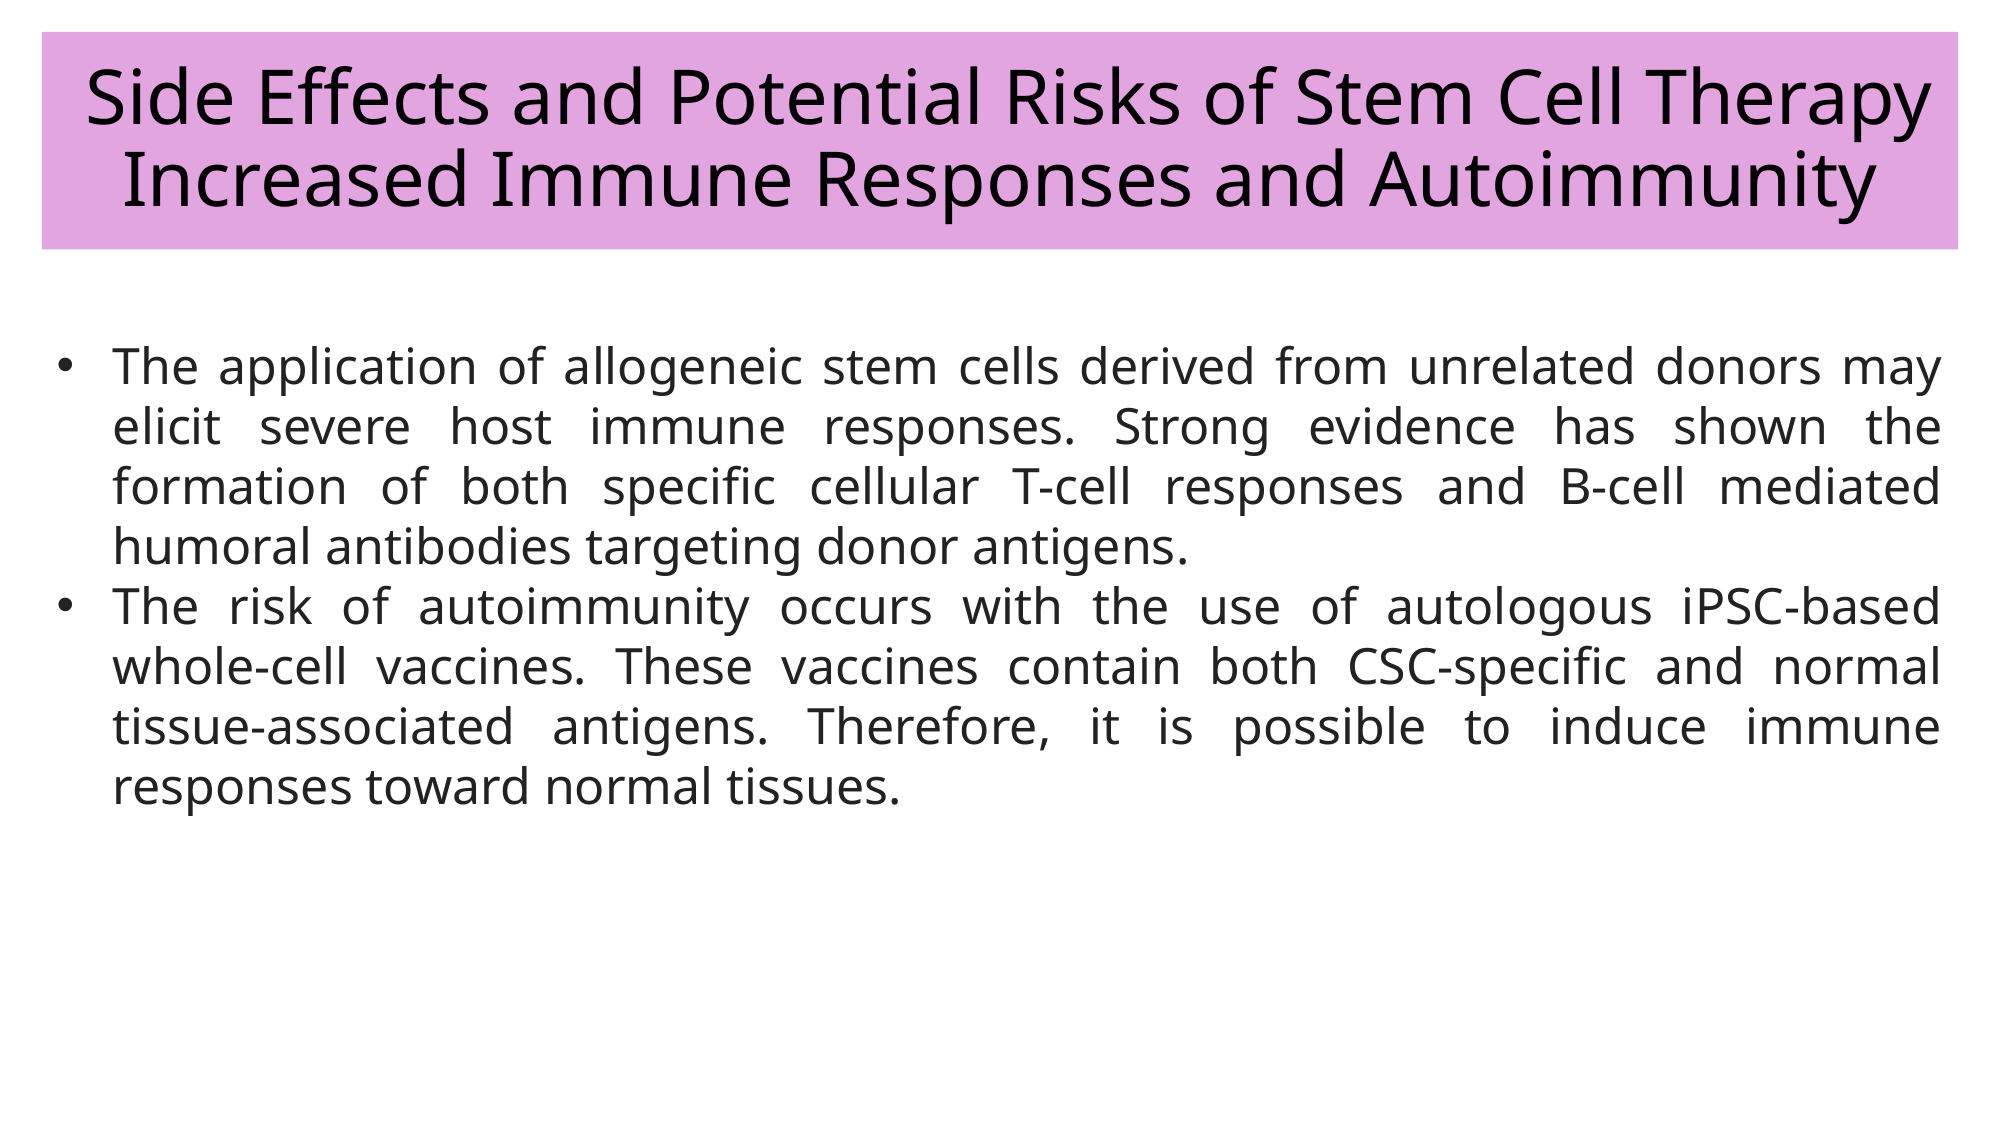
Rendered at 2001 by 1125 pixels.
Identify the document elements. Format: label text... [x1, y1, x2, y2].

text_box The application of allogeneic stem cells derived from unrelated donors may elicit severe host immune responses. Strong evidence has shown the formation of both specific cellular T-cell responses and B-cell mediated humoral antibodies targeting donor antigens. The risk of autoimmunity occurs with the use of autologous iPSC-based whole-cell vaccines. These vaccines contain both CSC-specific and normal tissue-associated antigens. Therefore, it is possible to induce immune responses toward normal tissues. [41, 327, 1959, 823]
title Side Effects and Potential Risks of Stem Cell Therapy Increased Immune Responses and Autoimmunity [41, 31, 1959, 250]
